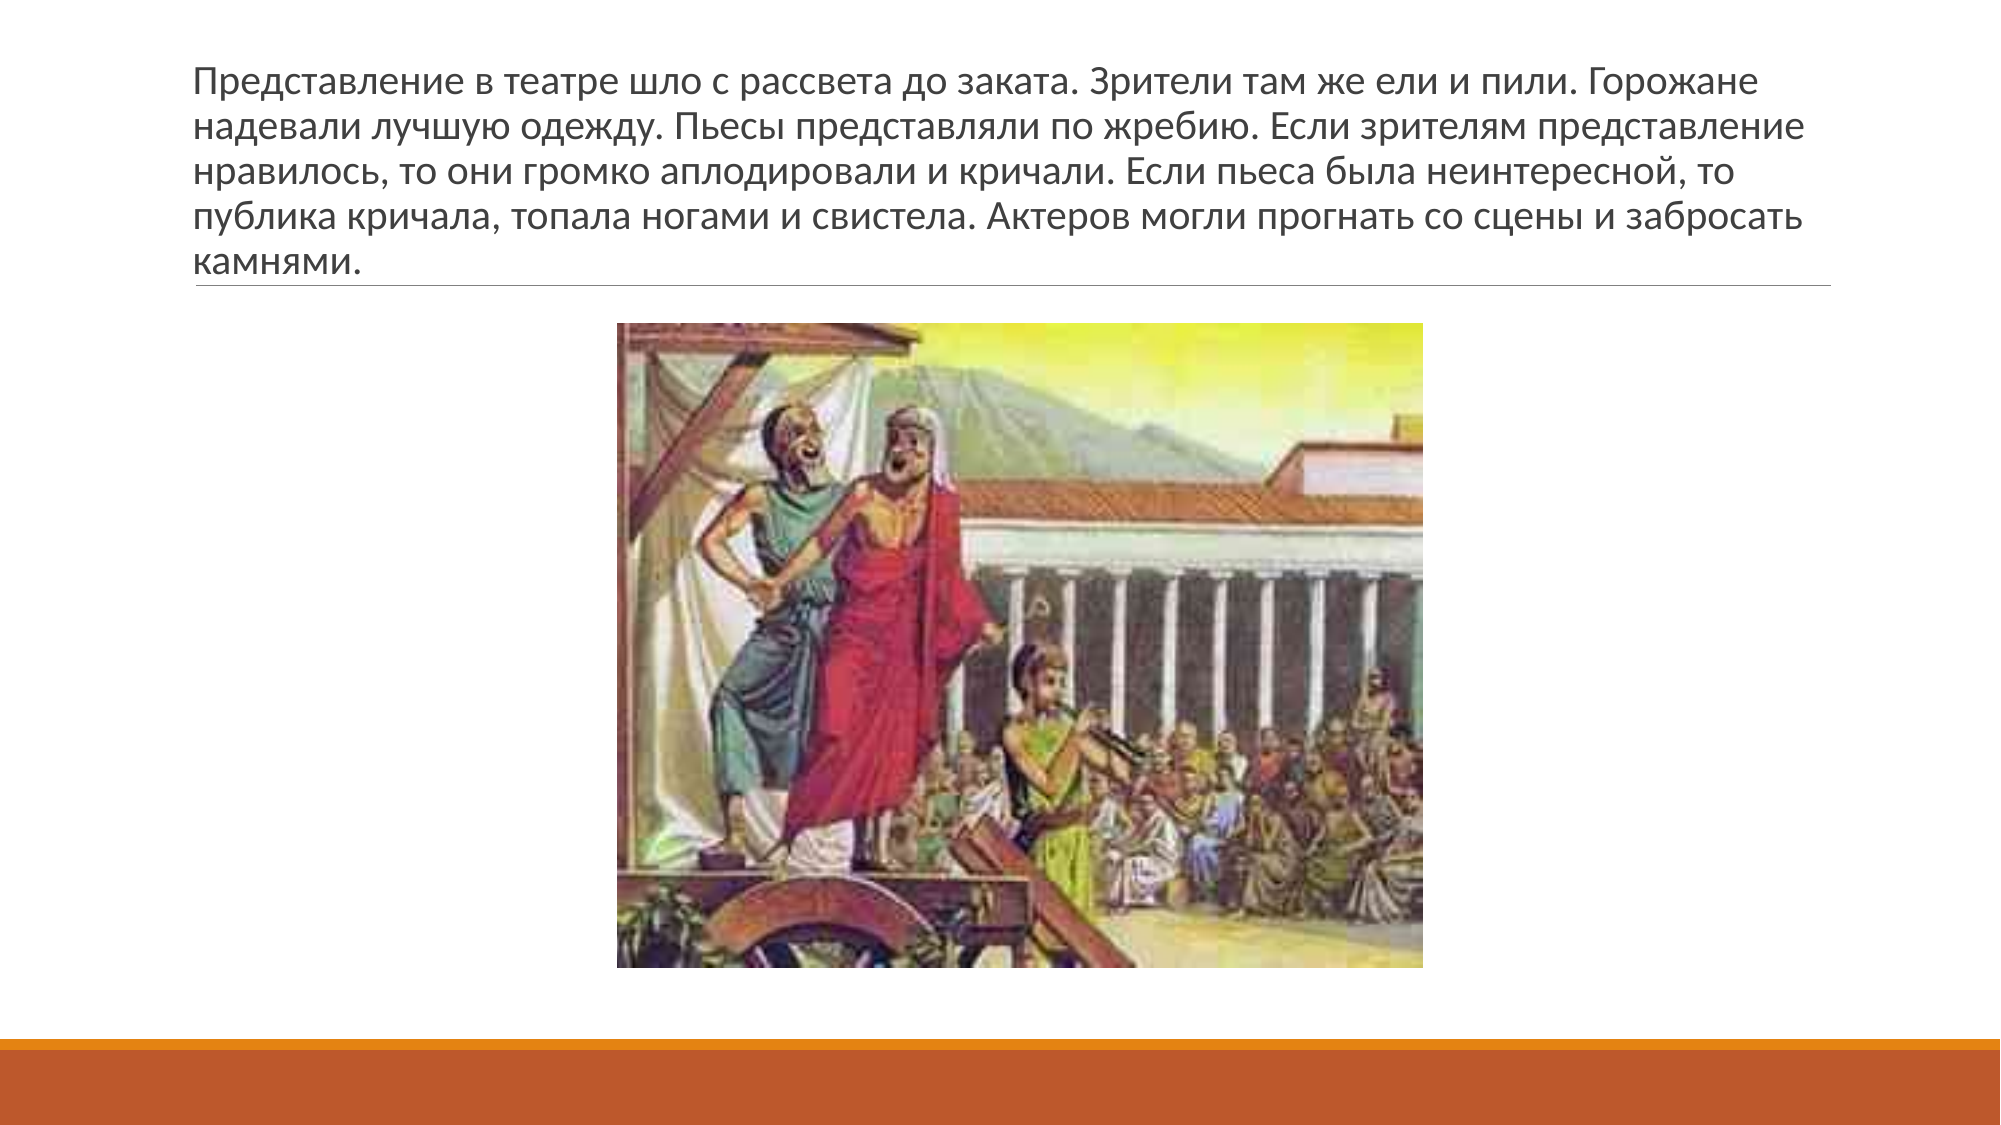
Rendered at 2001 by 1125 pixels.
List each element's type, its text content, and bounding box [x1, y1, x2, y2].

list Представление в театре шло с рассвета до заката. Зрители там же ели и пили. Горожане надевали лучшую одежду. Пьесы представляли по жребию. Если зрителям представление нравилось, то они громко аплодировали и кричали. Если пьеса была неинтересной, то публика кричала, топала ногами и свистела. Актеров могли прогнать со сцены и забросать камнями. [177, 51, 1828, 712]
picture [617, 322, 1424, 969]
